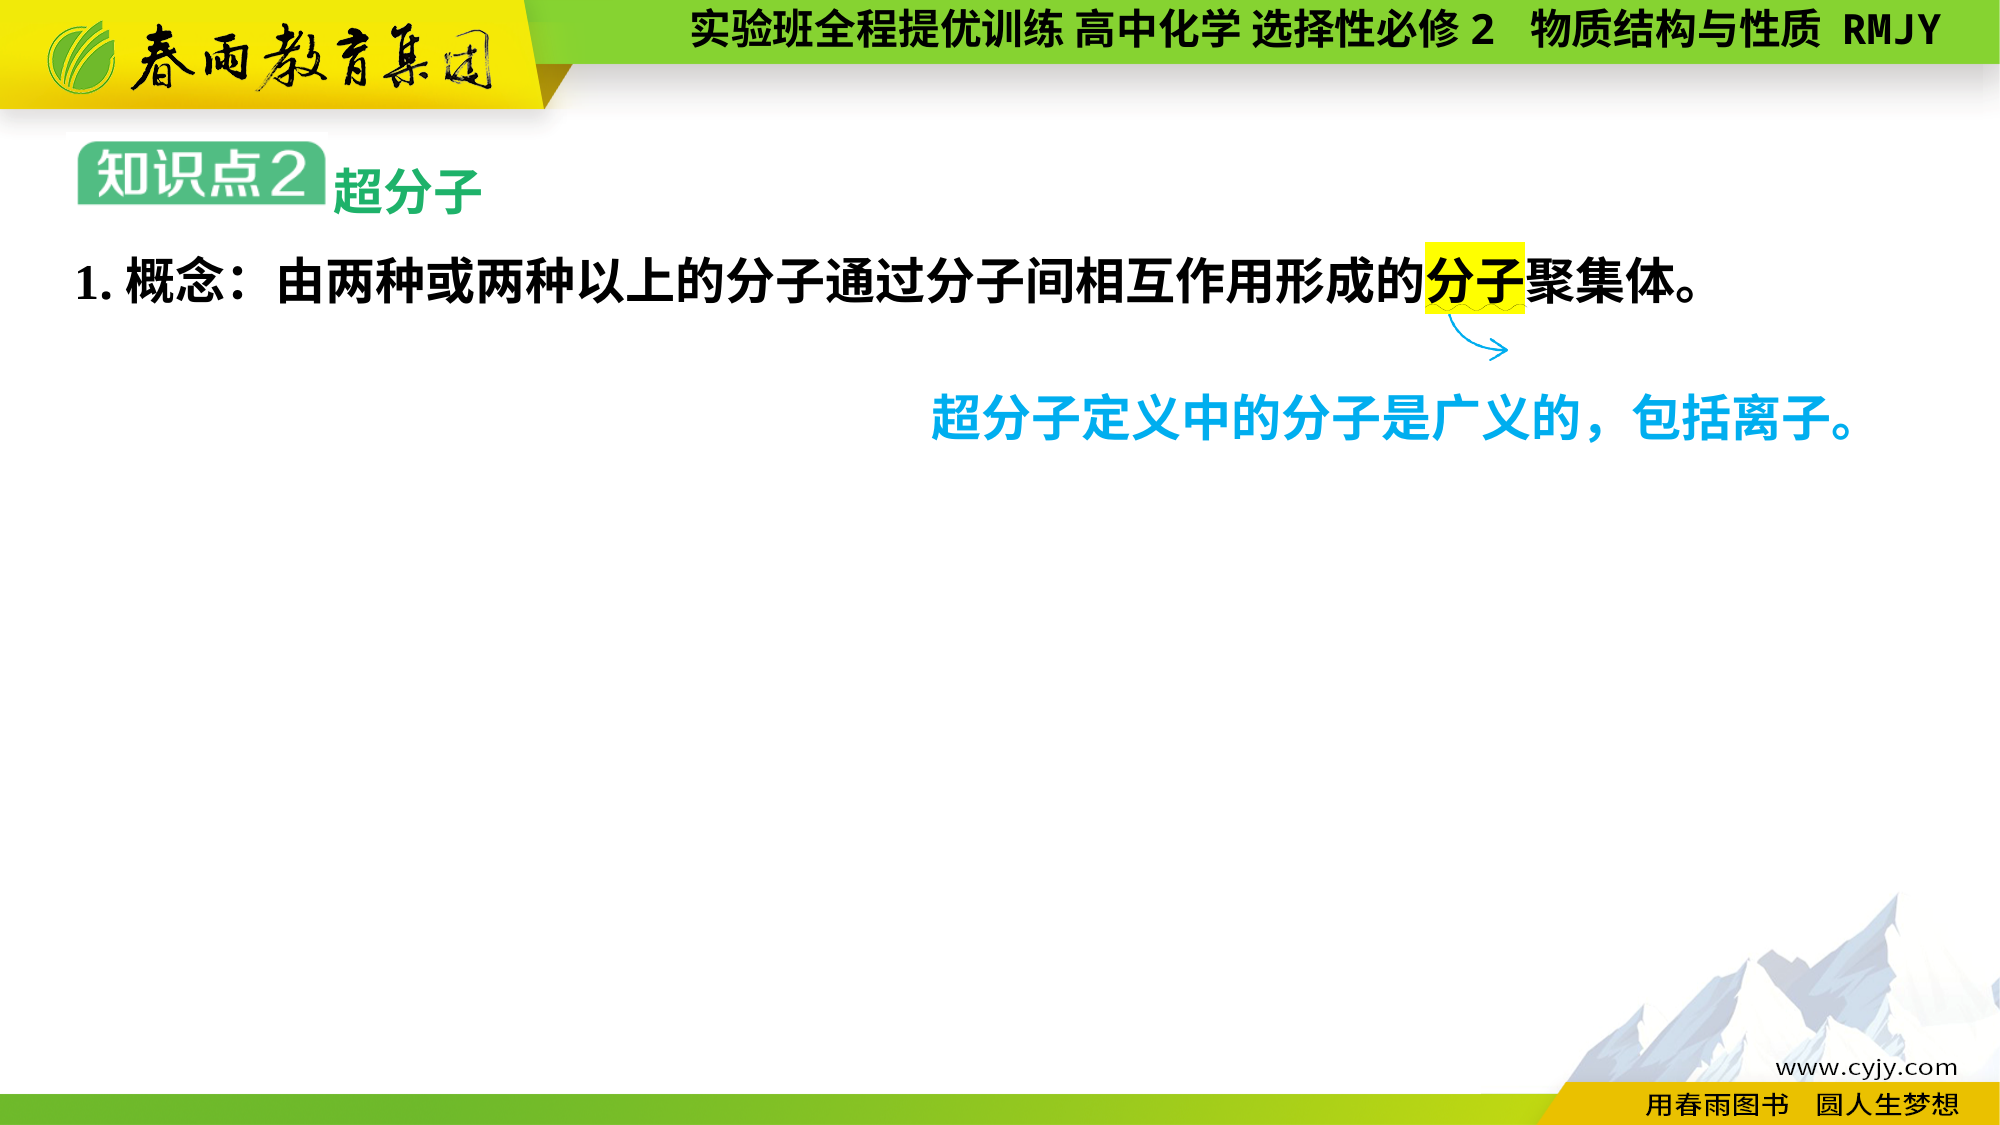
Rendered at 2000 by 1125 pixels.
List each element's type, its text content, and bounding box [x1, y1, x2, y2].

picture [0, 0, 2000, 1125]
list 超分子 1.概念：由两种或两种以上的分子通过分子间相互作用形成的分子聚集体。 超分子定义中的分子是广义的，包括离子。 [59, 122, 1944, 459]
